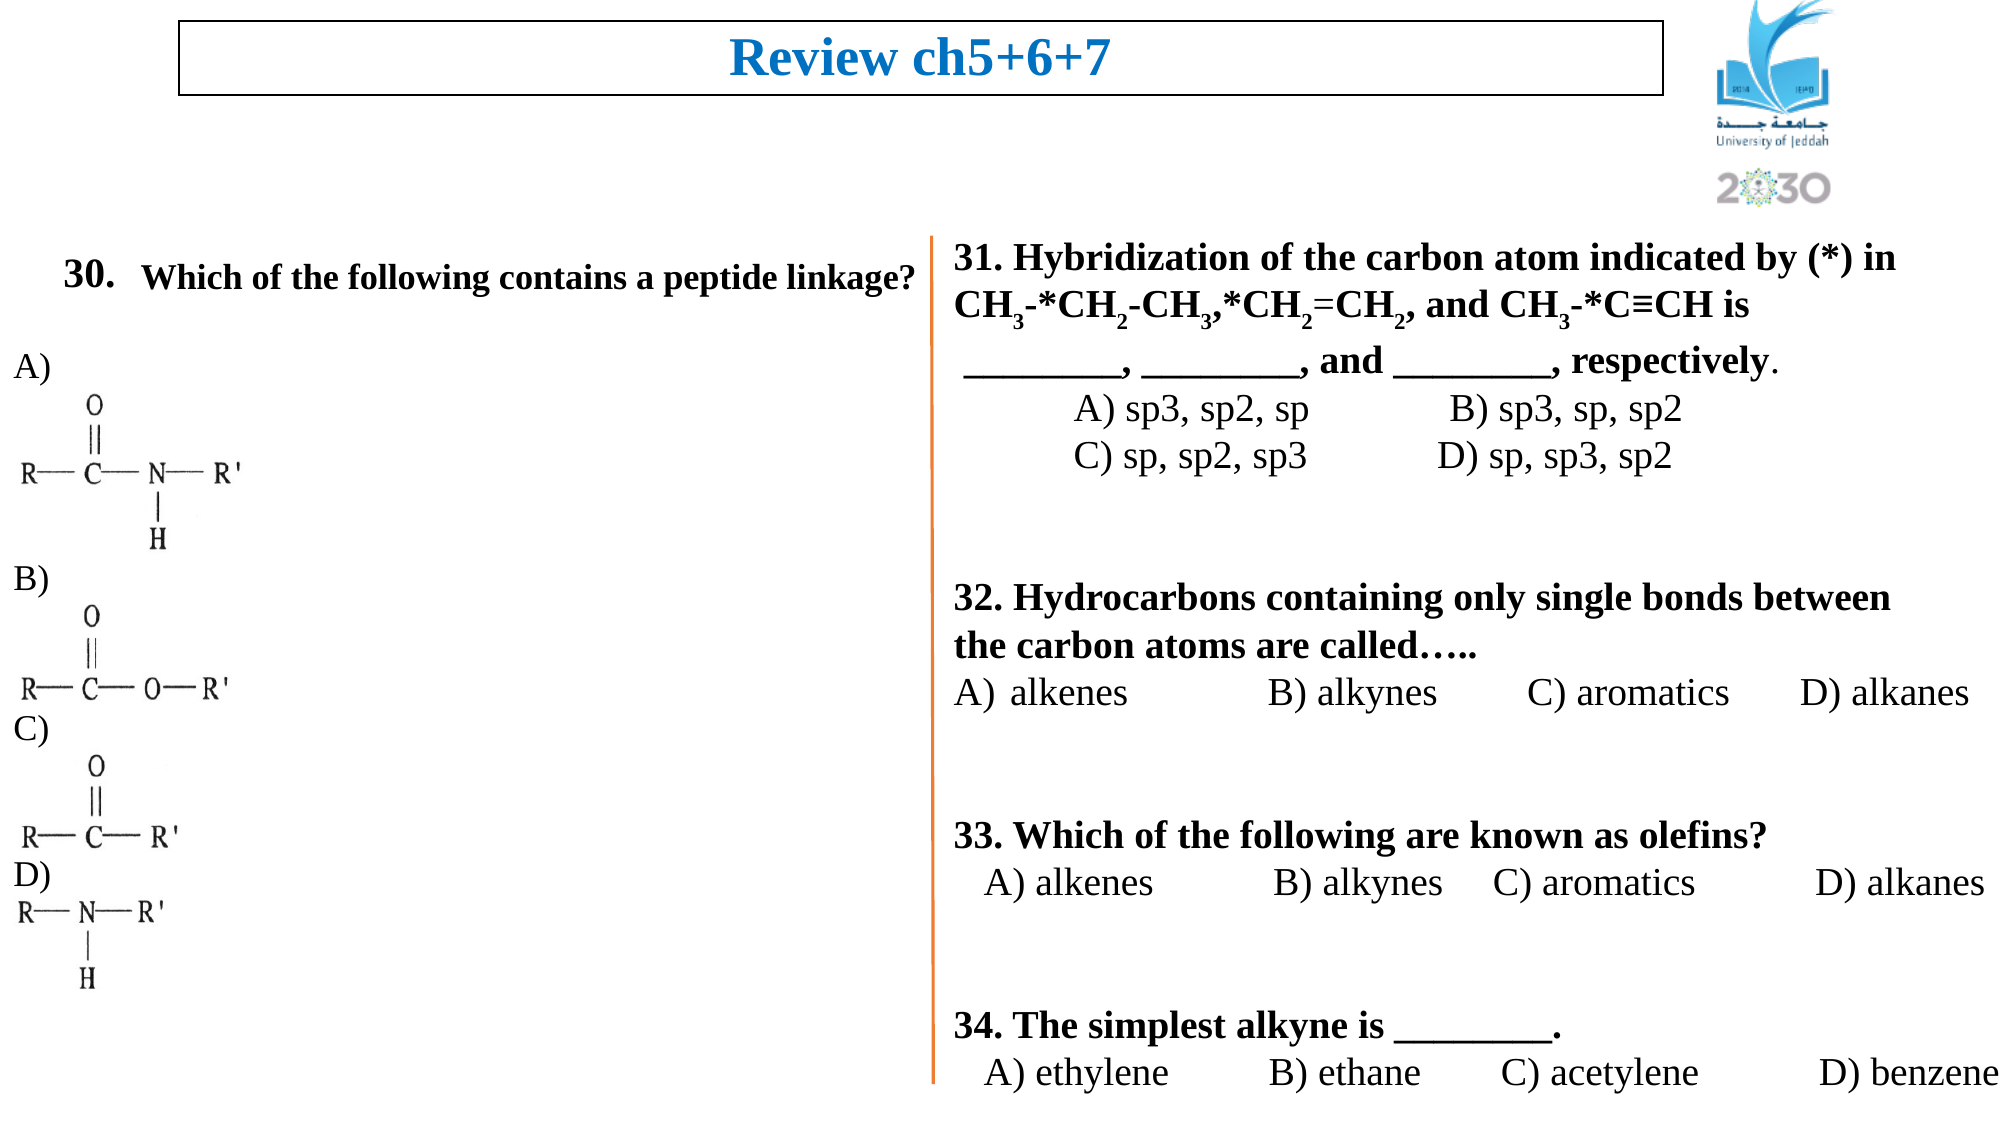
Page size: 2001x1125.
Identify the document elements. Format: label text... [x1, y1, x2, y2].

picture [1697, 0, 1851, 213]
text_box Review ch5+6+7 [178, 20, 1664, 96]
text_box 31. Hybridization of the carbon atom indicated by (*) in CH3-*CH2-CH3,*CH2=CH2, and CH3-*C≡CH is ________, ________, and ________, respectively. A) sp3, sp2, sp B) sp3, sp, sp2 C) sp, sp2, sp3 D) sp, sp3, sp2 32. Hydrocarbons containing only single bonds between the carbon atoms are called….. alkenes B) alkynes C) aromatics D) alkanes 33. Which of the following are known as olefins? A) alkenes B) alkynes C) aromatics D) alkanes 34. The simplest alkyne is ________. A) ethylene B) ethane C) acetylene D) benzene [938, 222, 2000, 1125]
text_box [13, 235, 1221, 1084]
